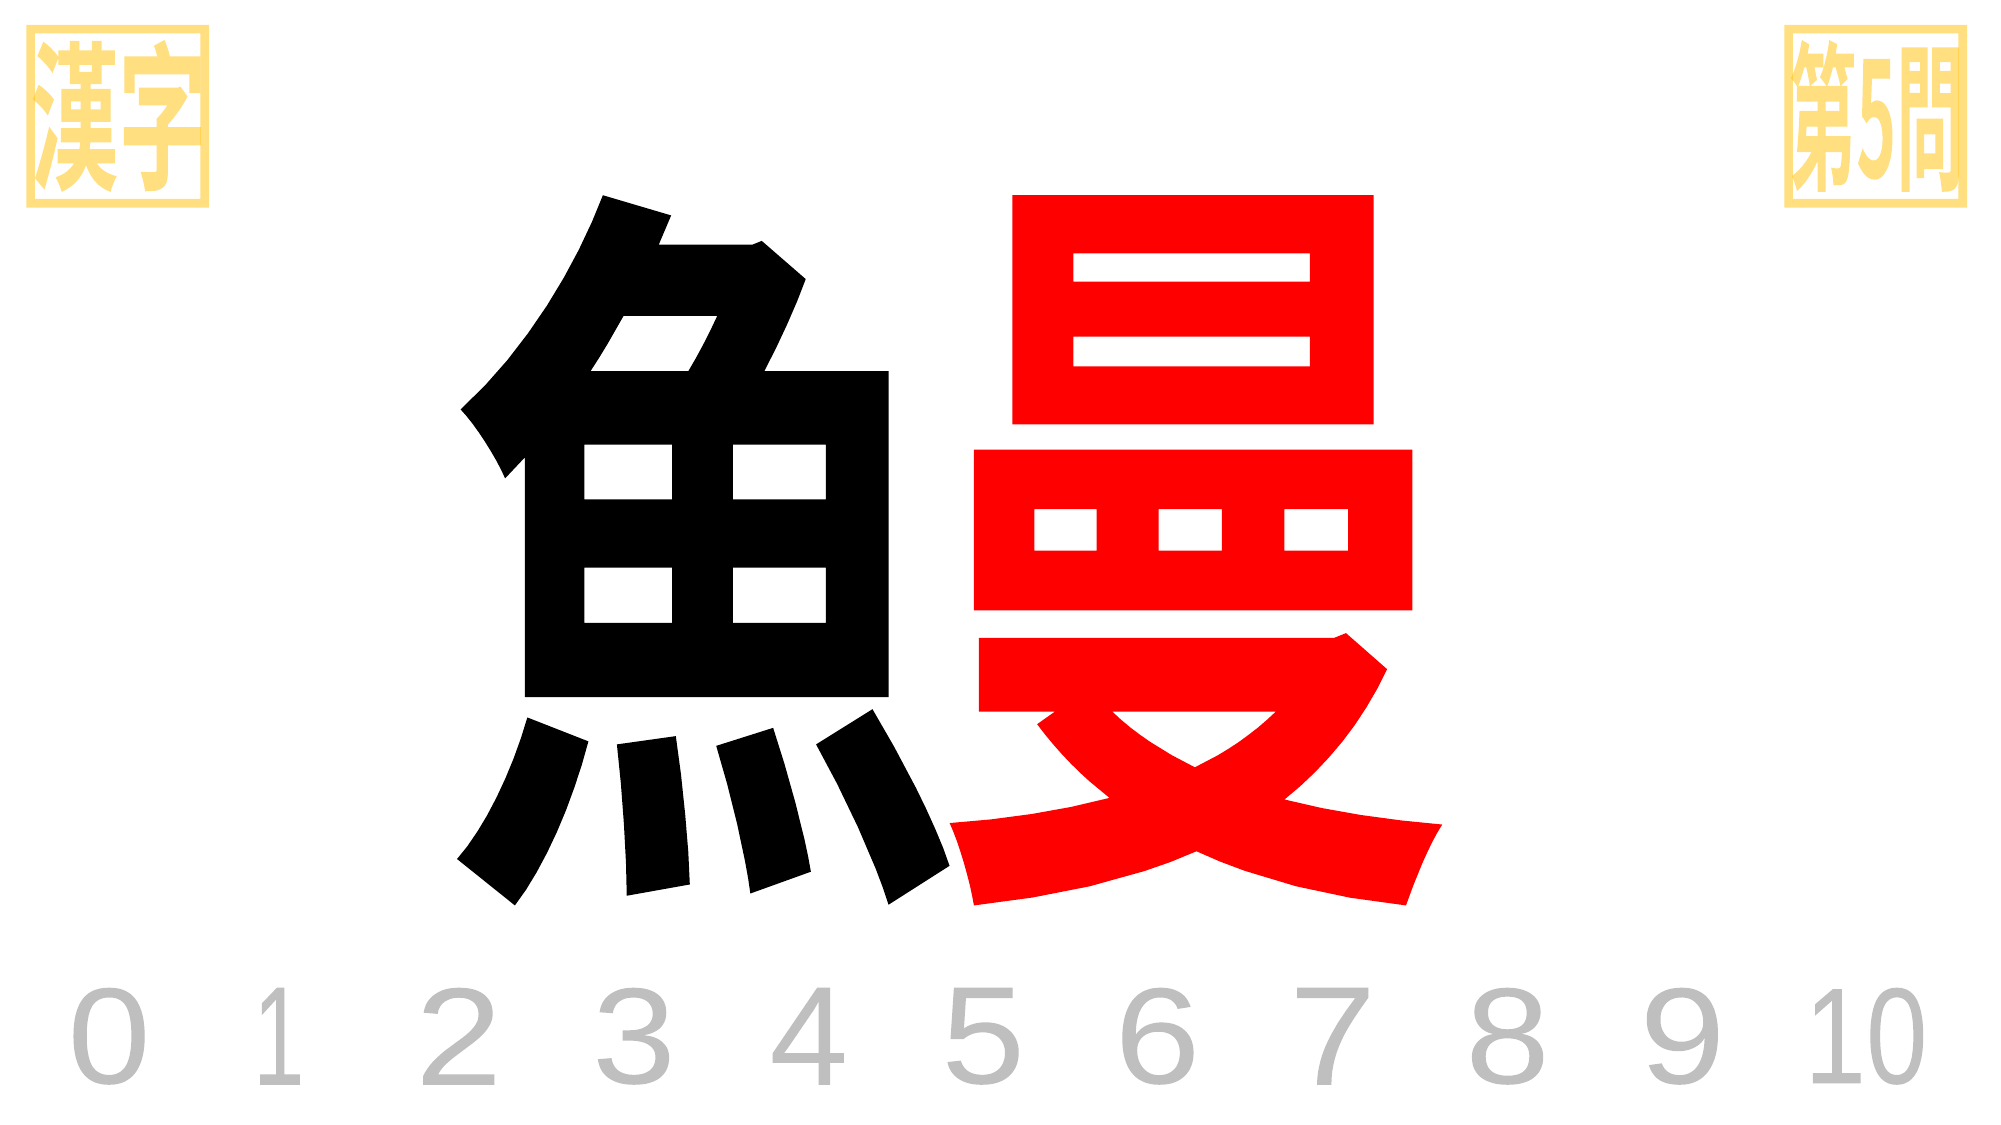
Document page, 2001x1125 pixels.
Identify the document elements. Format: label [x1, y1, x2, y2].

text_box [26, 24, 210, 208]
text_box [1784, 24, 1968, 208]
